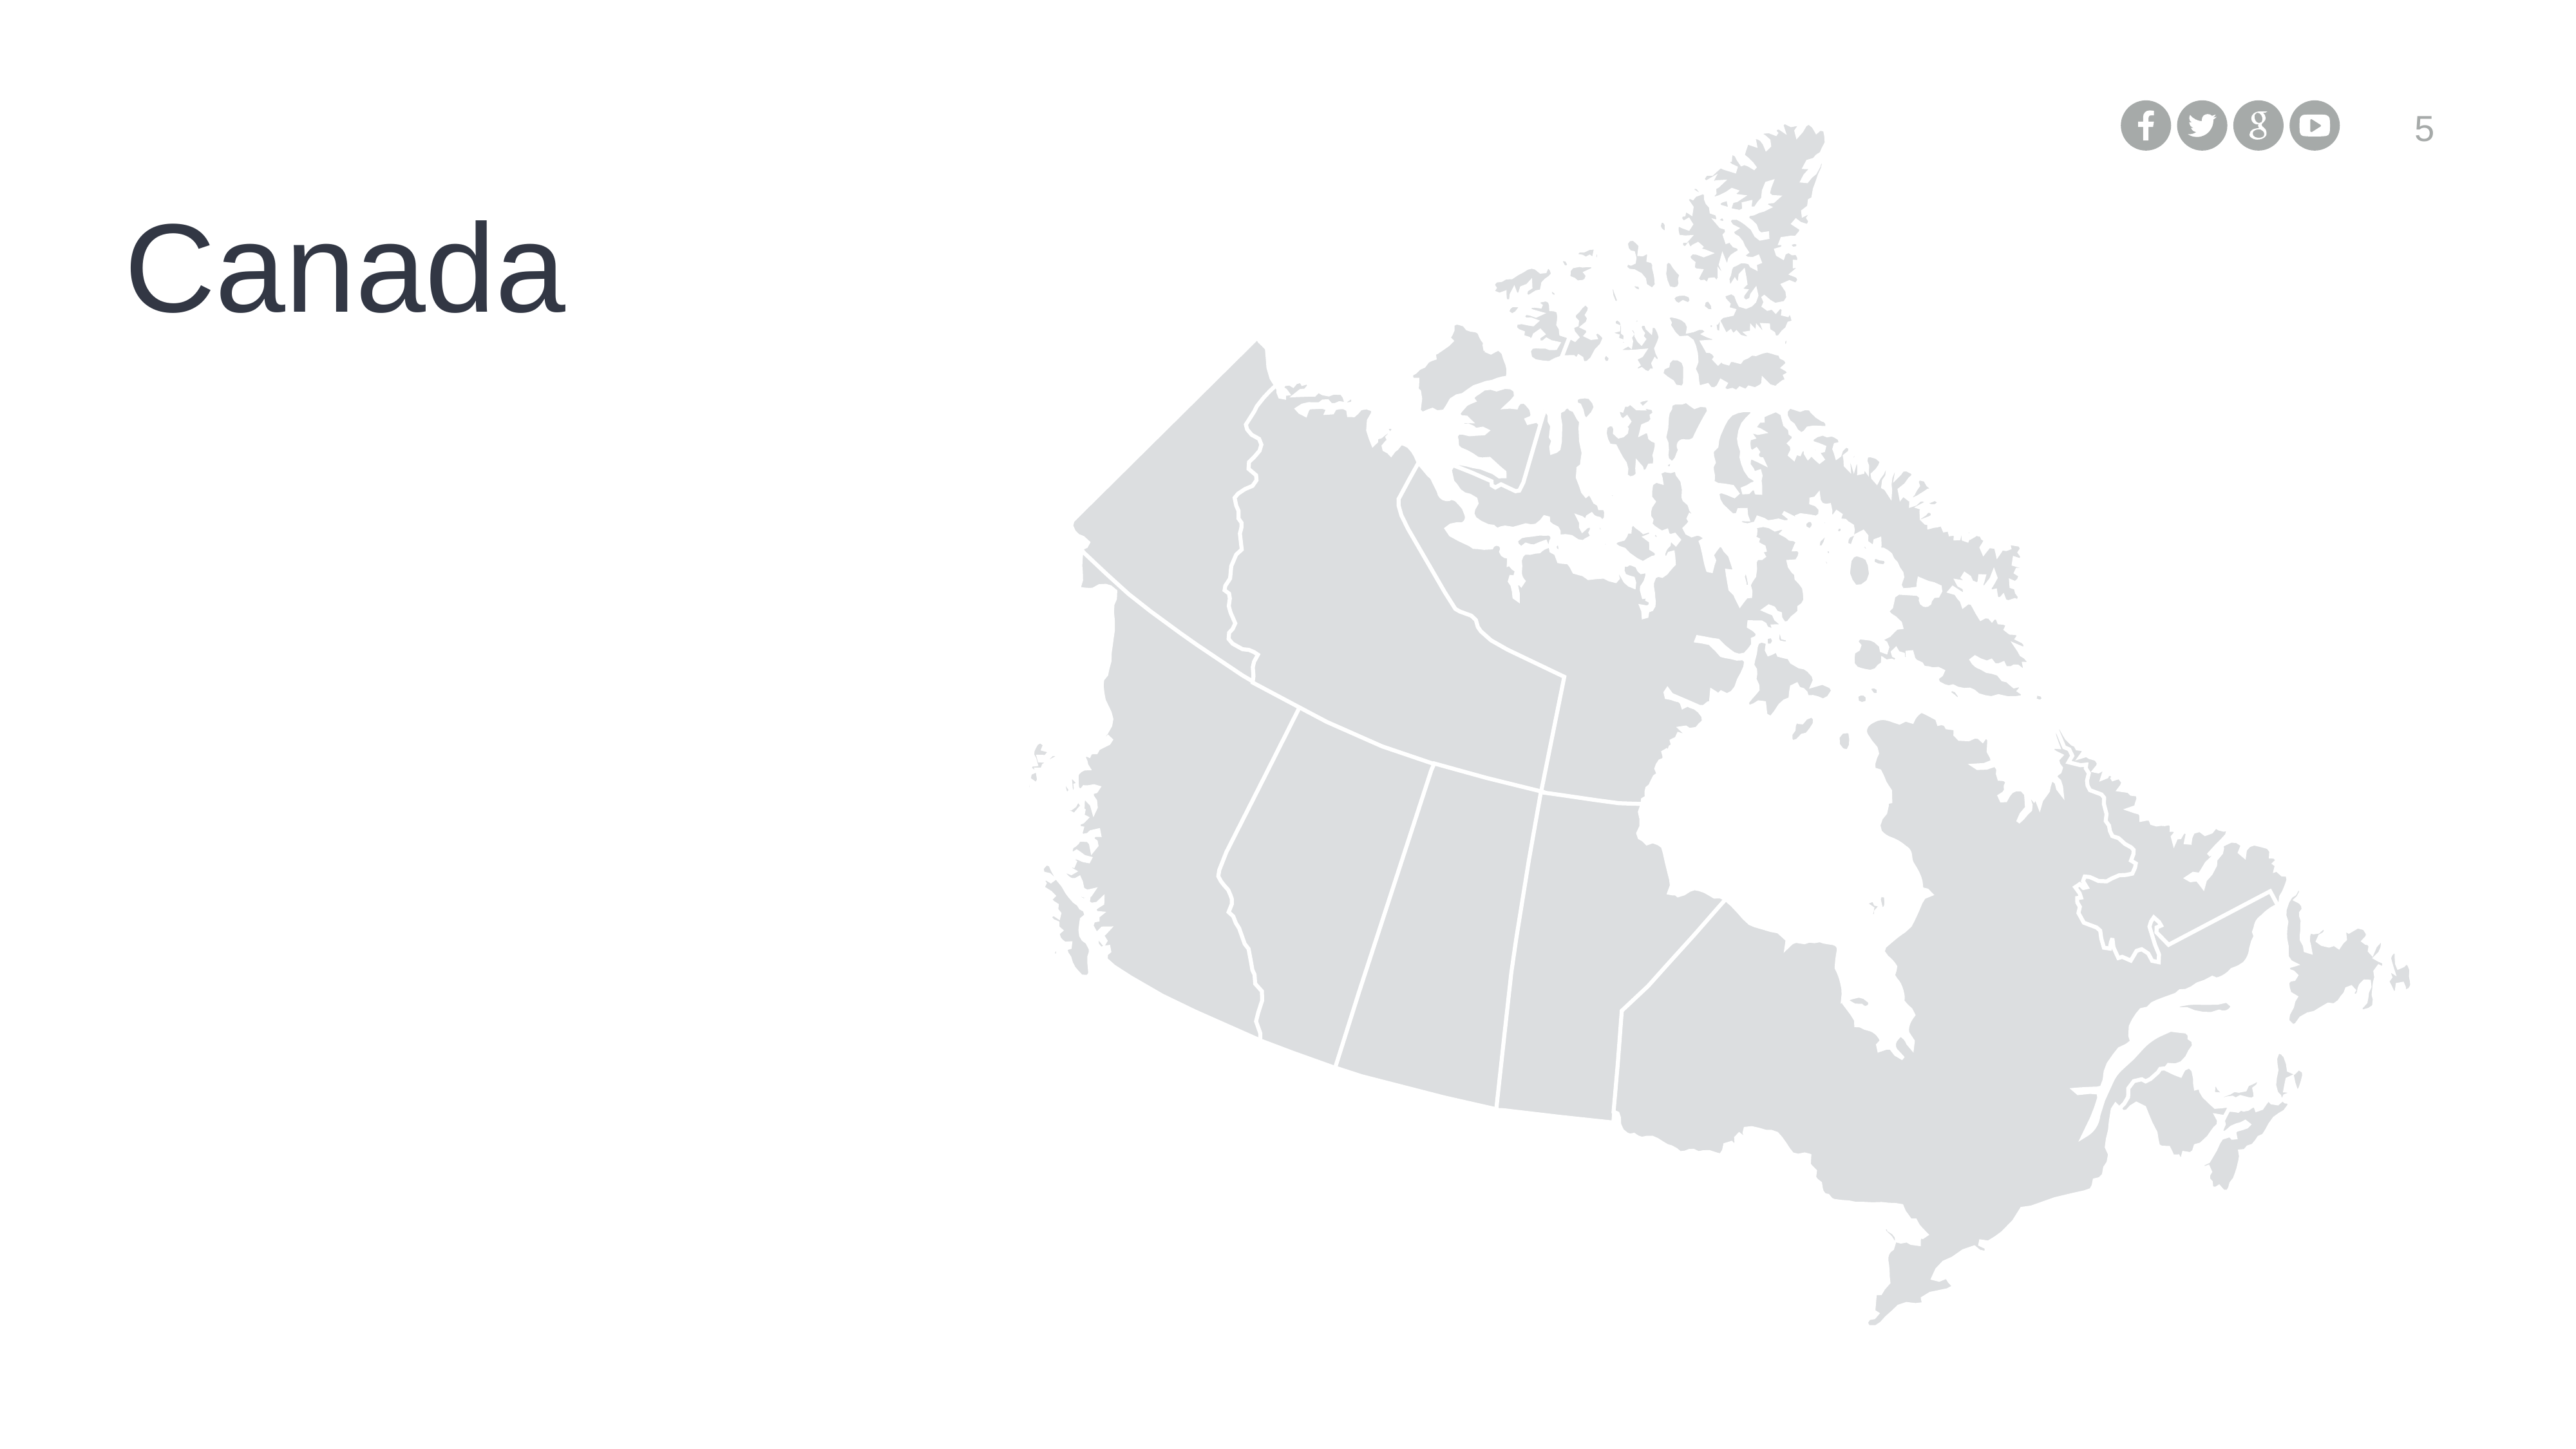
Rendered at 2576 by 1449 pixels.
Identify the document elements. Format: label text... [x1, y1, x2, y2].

title Canada [117, 178, 1022, 415]
slide_number 5 [2407, 97, 2445, 156]
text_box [1027, 121, 2412, 1328]
